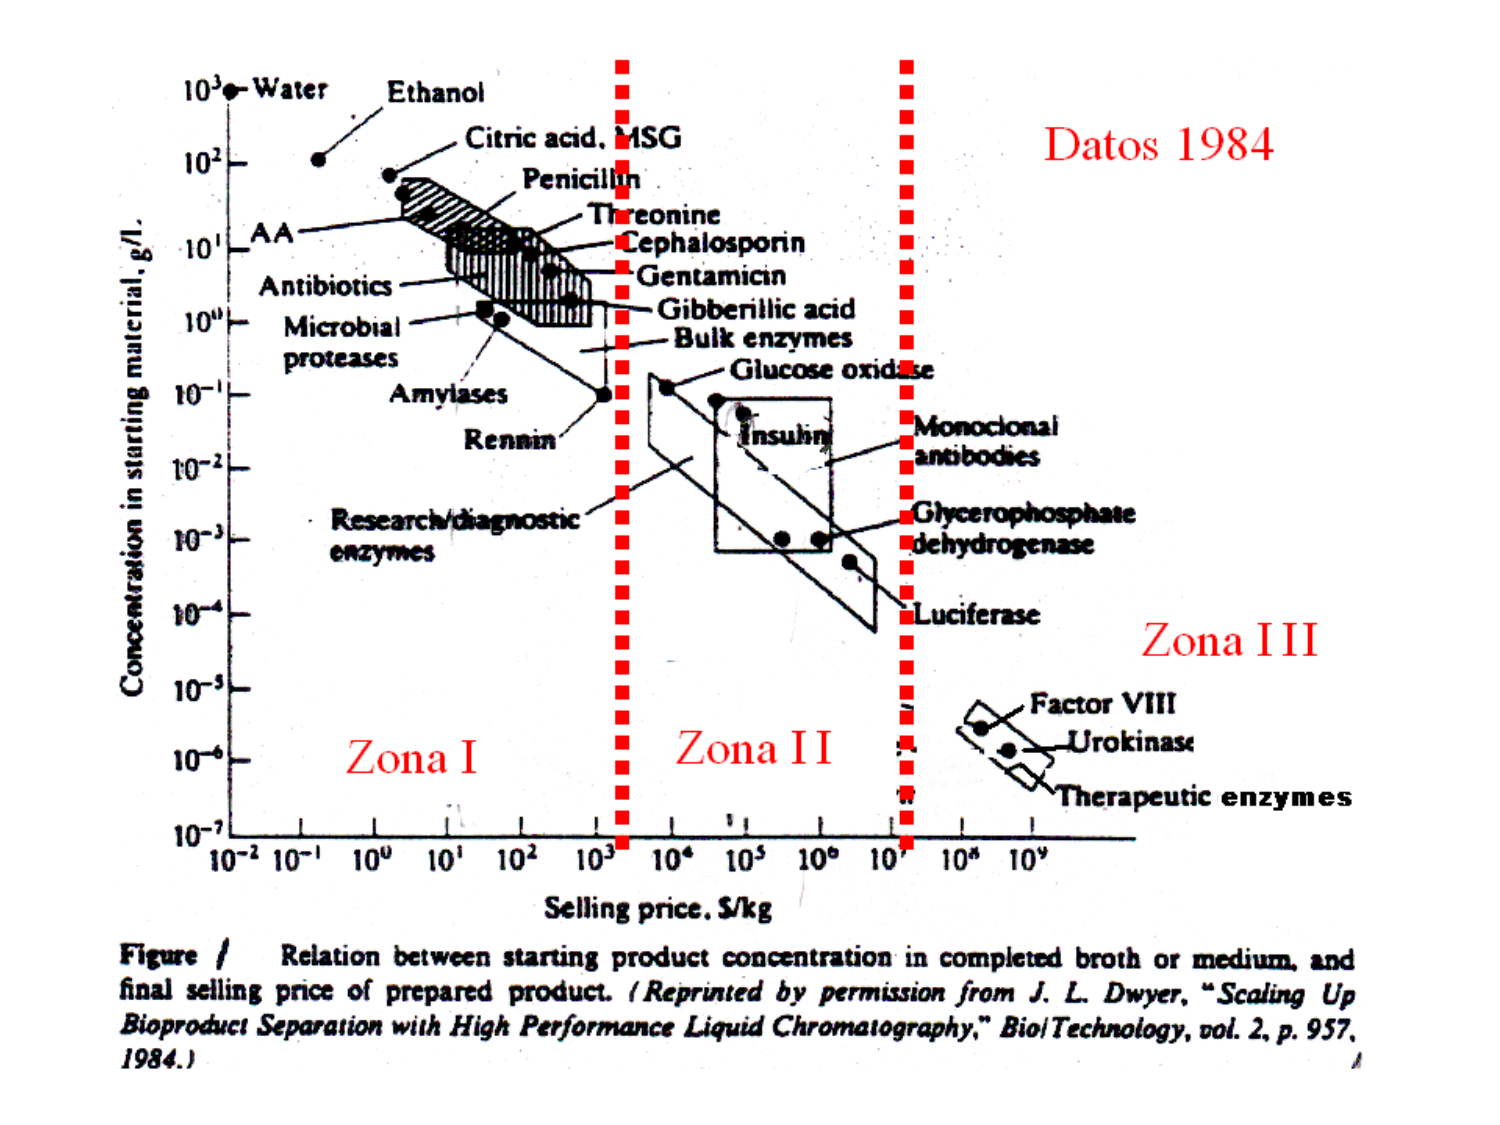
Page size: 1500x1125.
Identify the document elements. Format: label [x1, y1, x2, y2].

text_box [111, 54, 1369, 1072]
